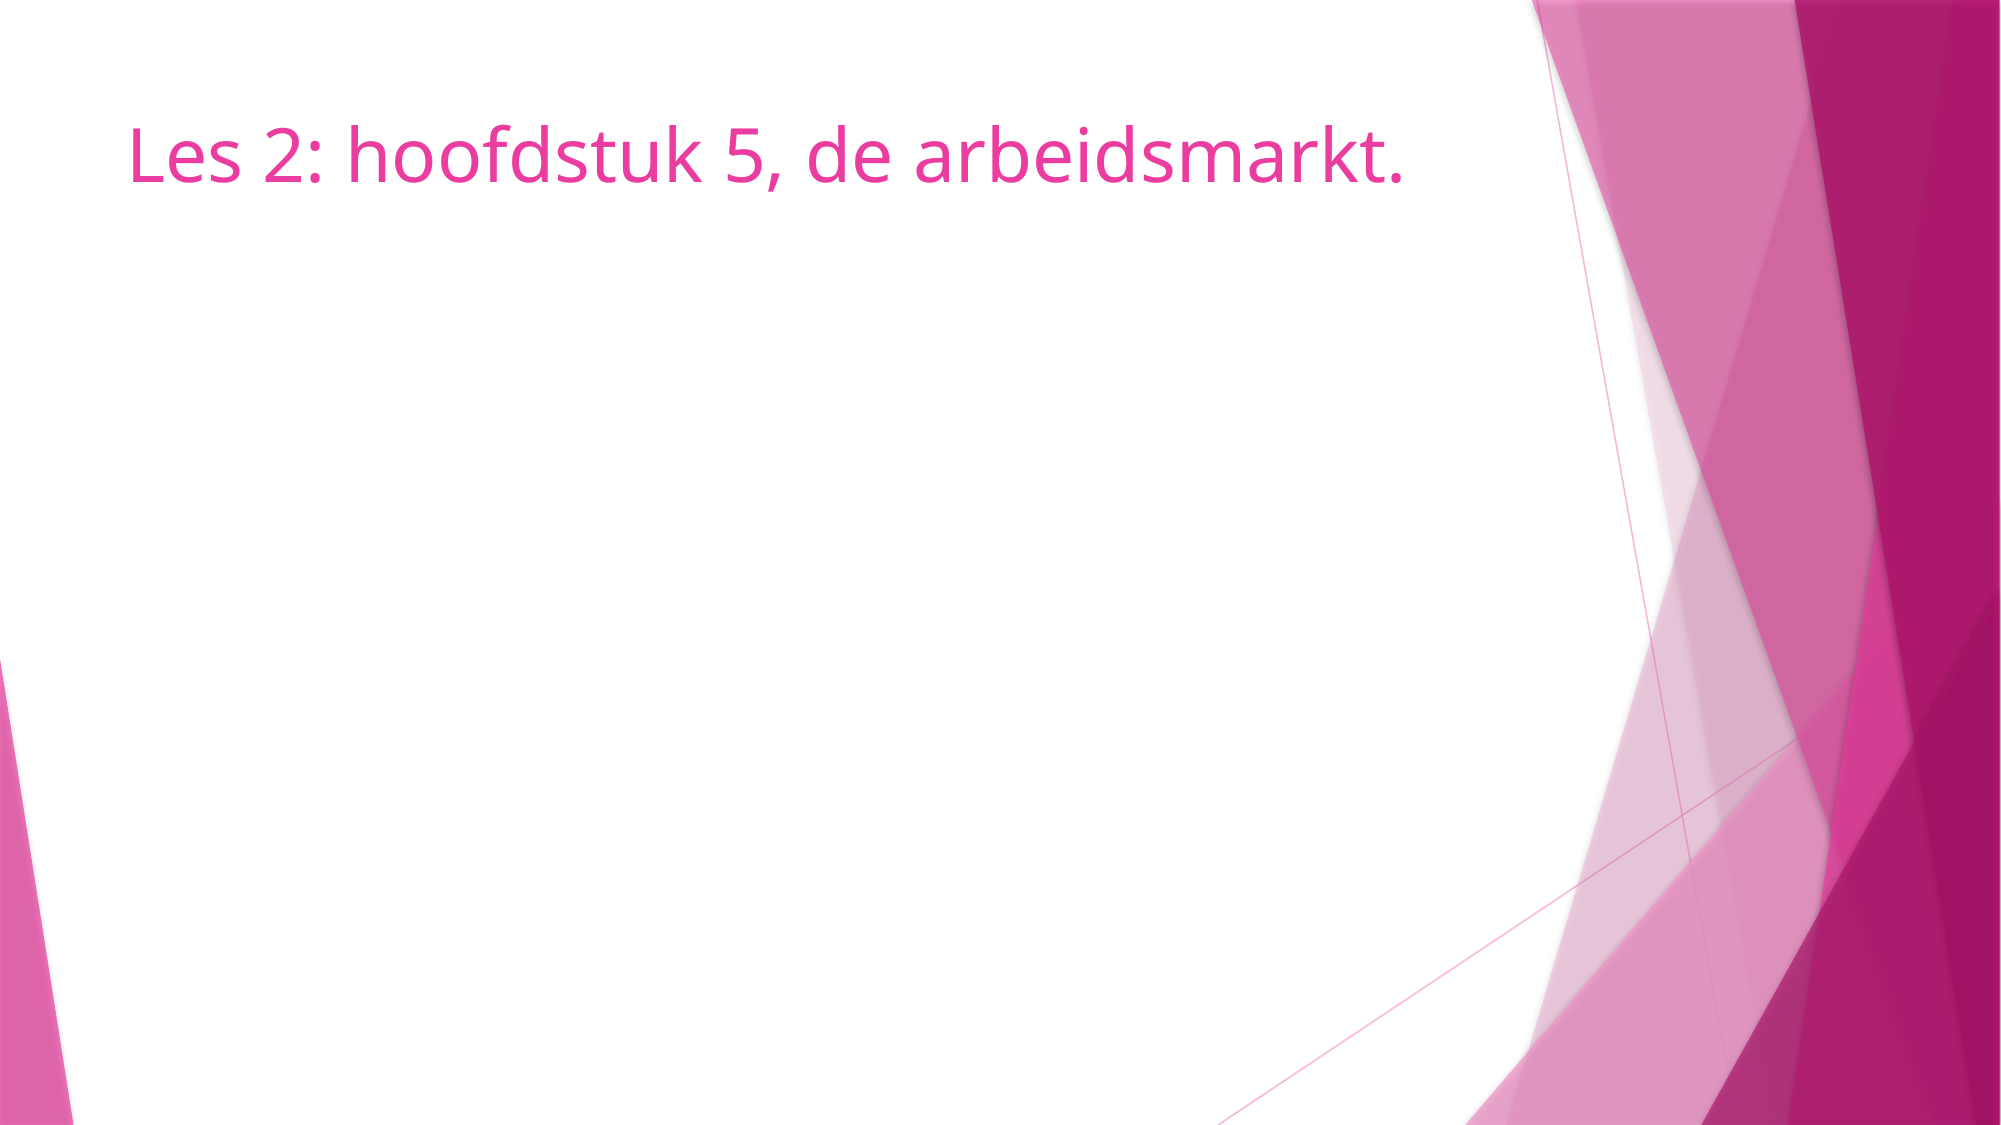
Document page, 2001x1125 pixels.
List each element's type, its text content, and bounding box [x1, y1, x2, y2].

title Les 2: hoofdstuk 5, de arbeidsmarkt. [111, 99, 1522, 317]
